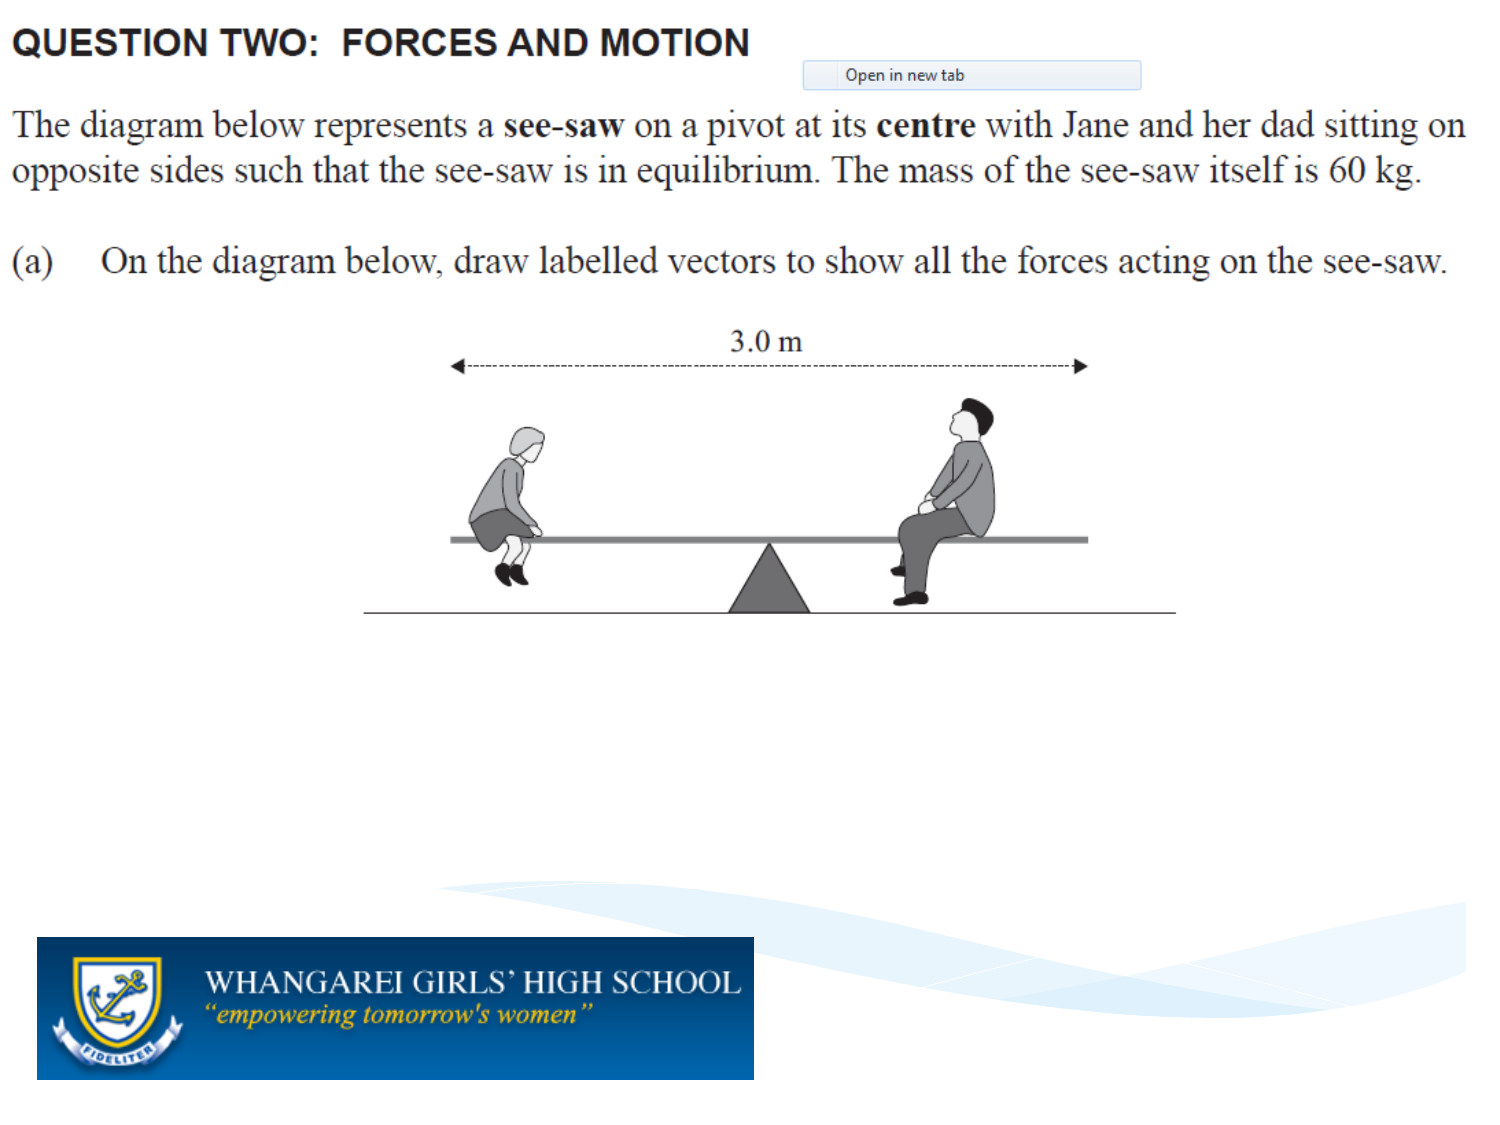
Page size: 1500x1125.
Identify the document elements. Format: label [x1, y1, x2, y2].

picture [37, 937, 754, 1080]
picture [0, 4, 1500, 626]
